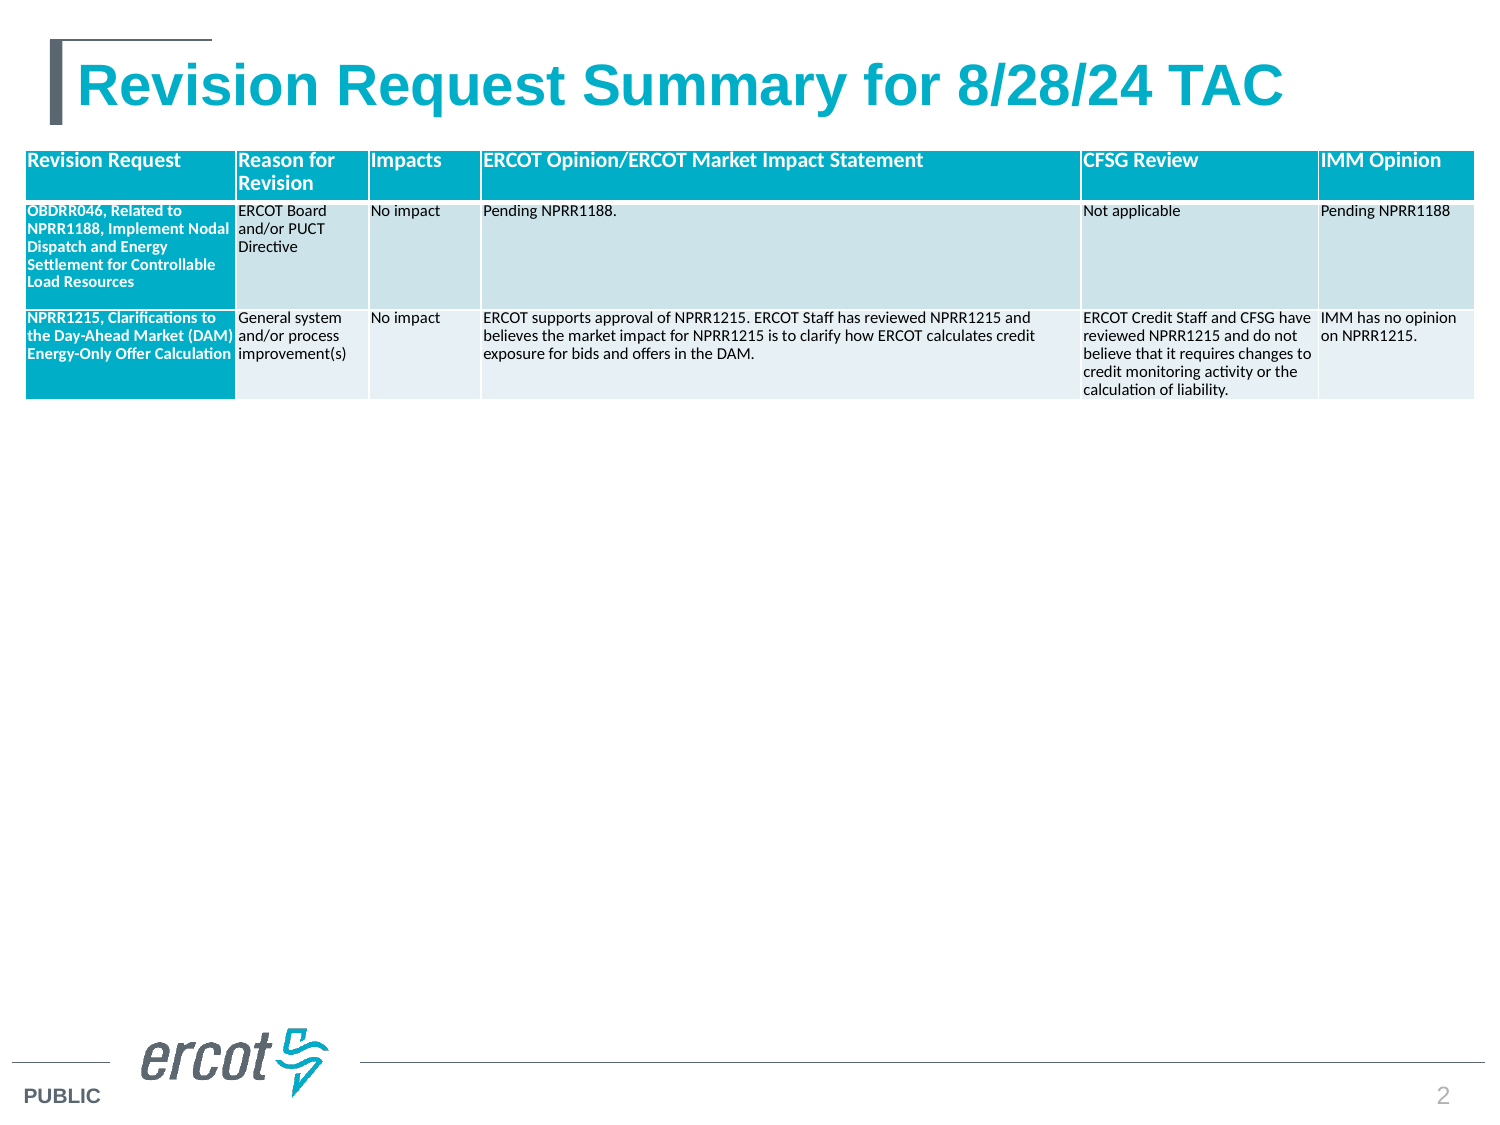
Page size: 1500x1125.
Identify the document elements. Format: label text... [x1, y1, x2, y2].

table_cell No impact [370, 311, 480, 399]
table_cell IMM has no opinion on NPRR1215. [1319, 311, 1474, 399]
table_cell Pending NPRR1188 [1319, 205, 1474, 309]
table_cell Not applicable [1082, 205, 1318, 309]
picture [137, 1024, 332, 1100]
table_header IMM Opinion [1319, 151, 1474, 200]
table_cell Pending NPRR1188. [482, 205, 1080, 309]
table_header Revision Request [26, 151, 235, 200]
table_cell ERCOT Credit Staff and CFSG have reviewed NPRR1215 and do not believe that it requires changes to credit monitoring activity or the calculation of liability. [1082, 311, 1318, 399]
table_header ERCOT Opinion/ERCOT Market Impact Statement [482, 151, 1080, 200]
table_cell ERCOT supports approval of NPRR1215. ERCOT Staff has reviewed NPRR1215 and believes the market impact for NPRR1215 is to clarify how ERCOT calculates credit exposure for bids and offers in the DAM. [482, 311, 1080, 399]
title Revision Request Summary for 8/28/24 TAC [62, 39, 1463, 125]
table_header Impacts [370, 151, 480, 200]
slide_number 2 [1400, 1076, 1488, 1113]
table_header Reason for Revision [237, 151, 368, 200]
table_cell ERCOT Board and/or PUCT Directive [237, 205, 368, 309]
table_cell General system and/or process improvement(s) [237, 311, 368, 399]
table_cell OBDRR046, Related to NPRR1188, Implement Nodal Dispatch and Energy Settlement for Controllable Load Resources [26, 205, 235, 309]
table_cell No impact [370, 205, 480, 309]
table_cell NPRR1215, Clarifications to the Day-Ahead Market (DAM) Energy-Only Offer Calculation [26, 311, 235, 399]
table_header CFSG Review [1082, 151, 1318, 200]
